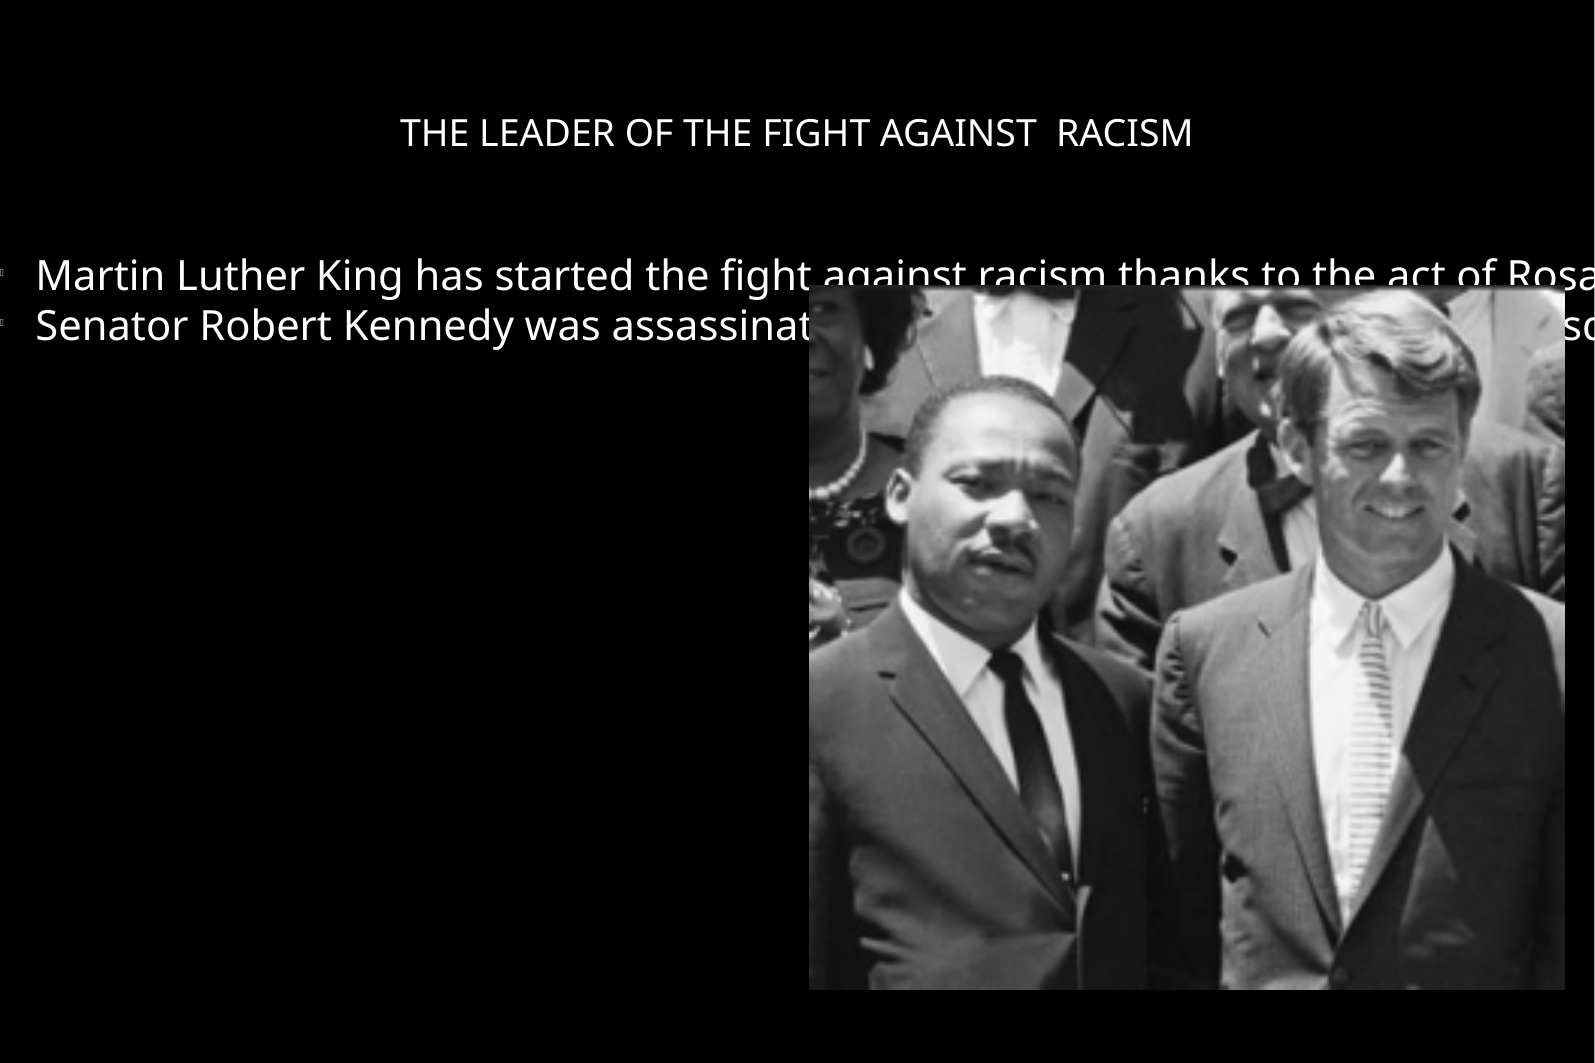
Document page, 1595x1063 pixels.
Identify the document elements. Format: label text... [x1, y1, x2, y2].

text_box Martin Luther King has started the fight against racism thanks to the act of Rosa Parks. He was assassinated in the spring of 1968 Senator Robert Kennedy was assassinated too. He was a spokesman for the disdvantages and an opponent of the Vietnam War. [0, 248, 780, 1063]
text_box THE LEADER OF THE FIGHT AGAINST RACISM [79, 4, 1515, 258]
picture [808, 285, 1566, 991]
